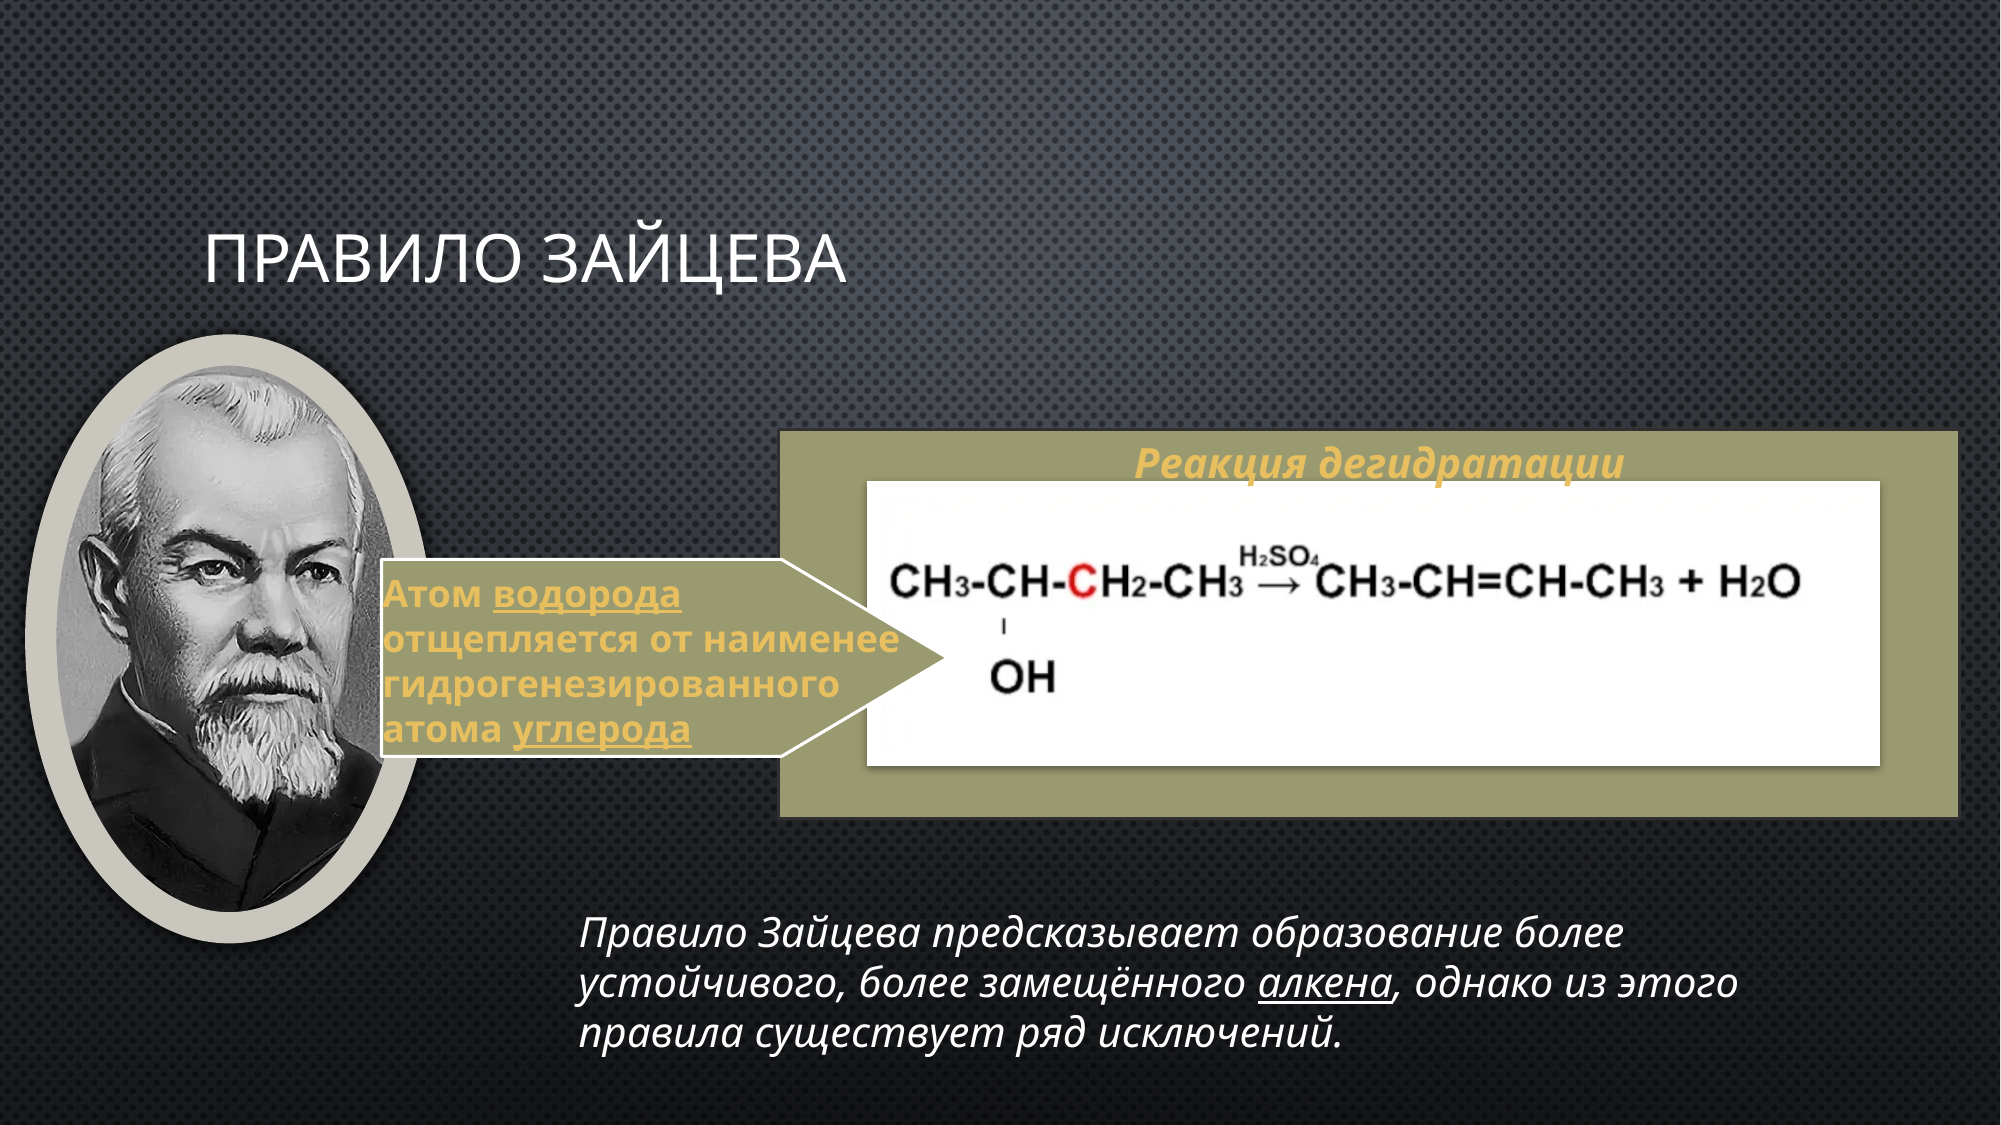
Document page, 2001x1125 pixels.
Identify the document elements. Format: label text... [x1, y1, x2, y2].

text_box Реакция дегидратации [1119, 429, 1653, 494]
text_box Правило Зайцева предсказывает образование более устойчивого, более замещённого алкена, однако из этого правила существует ряд исключений. [563, 898, 1759, 1064]
text_box Атом водорода отщепляется от наименее гидрогенезированного атома углерода [418, 562, 916, 758]
title Правило Зайцева [187, 99, 1813, 413]
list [881, 494, 1866, 753]
picture [40, 349, 418, 928]
text_box [777, 428, 1961, 820]
text_box [418, 557, 790, 562]
